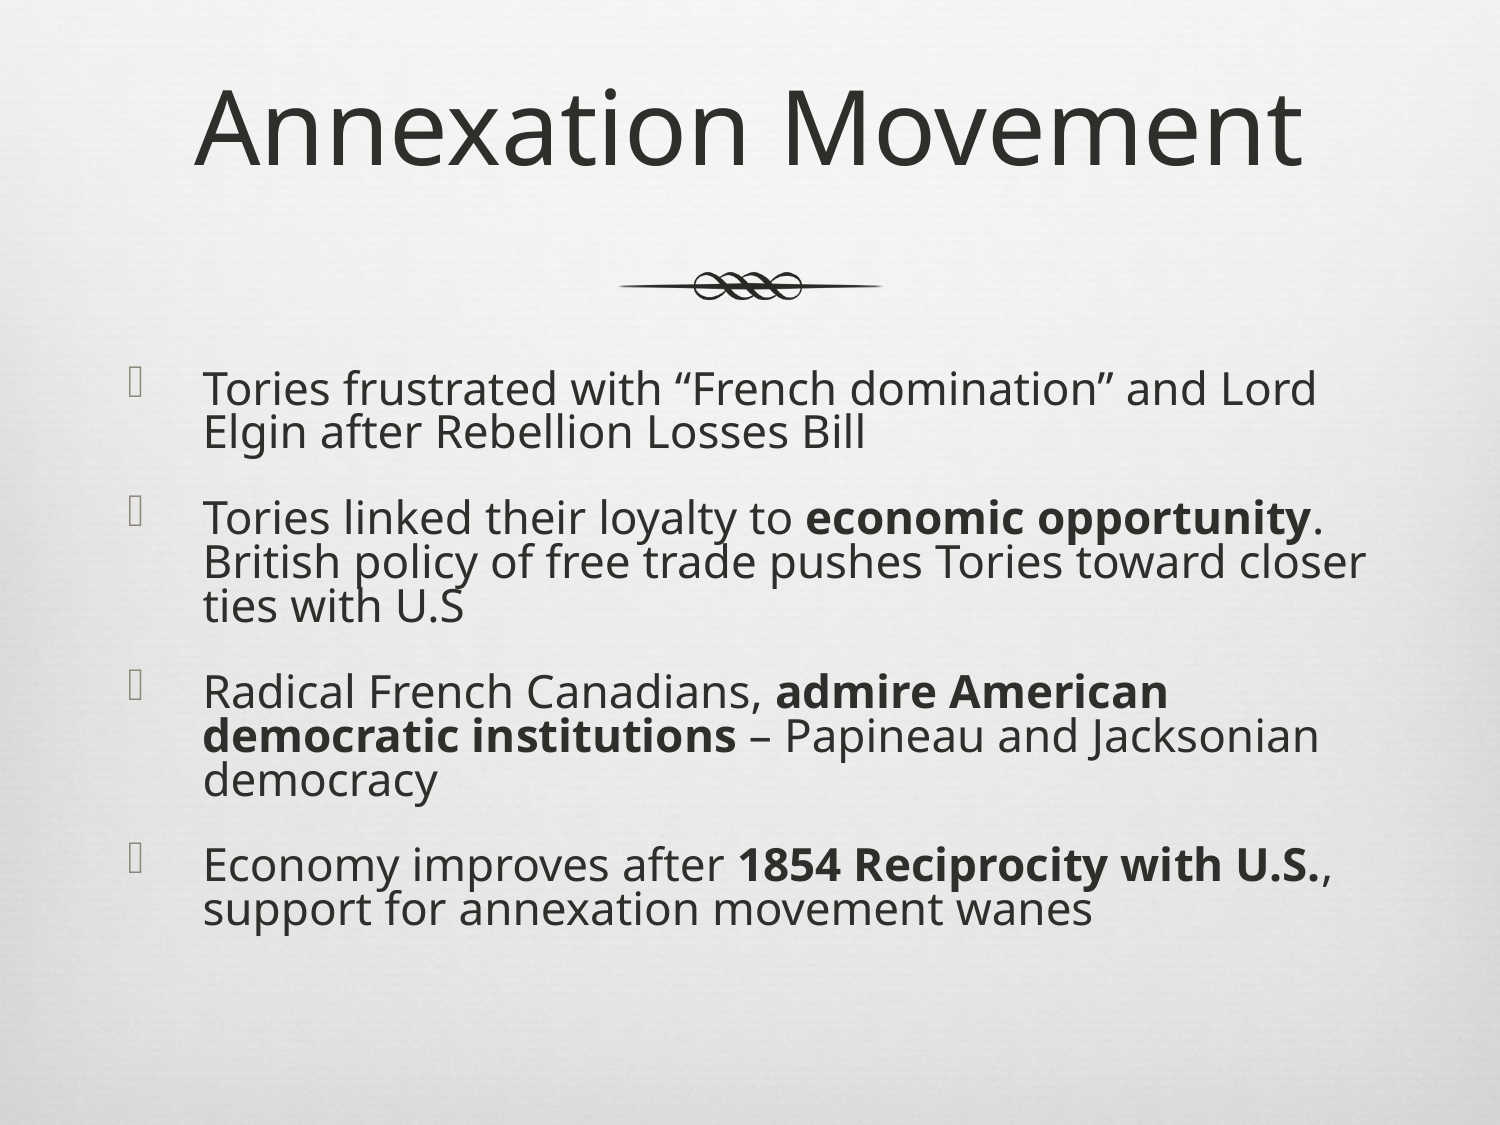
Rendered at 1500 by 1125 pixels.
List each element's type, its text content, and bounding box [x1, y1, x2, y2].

list Tories frustrated with “French domination” and Lord Elgin after Rebellion Losses Bill Tories linked their loyalty to economic opportunity. British policy of free trade pushes Tories toward closer ties with U.S Radical French Canadians, admire American democratic institutions – Papineau and Jacksonian democracy Economy improves after 1854 Reciprocity with U.S., support for annexation movement wanes [112, 362, 1388, 963]
picture [615, 272, 885, 300]
title Annexation Movement [112, 10, 1388, 236]
